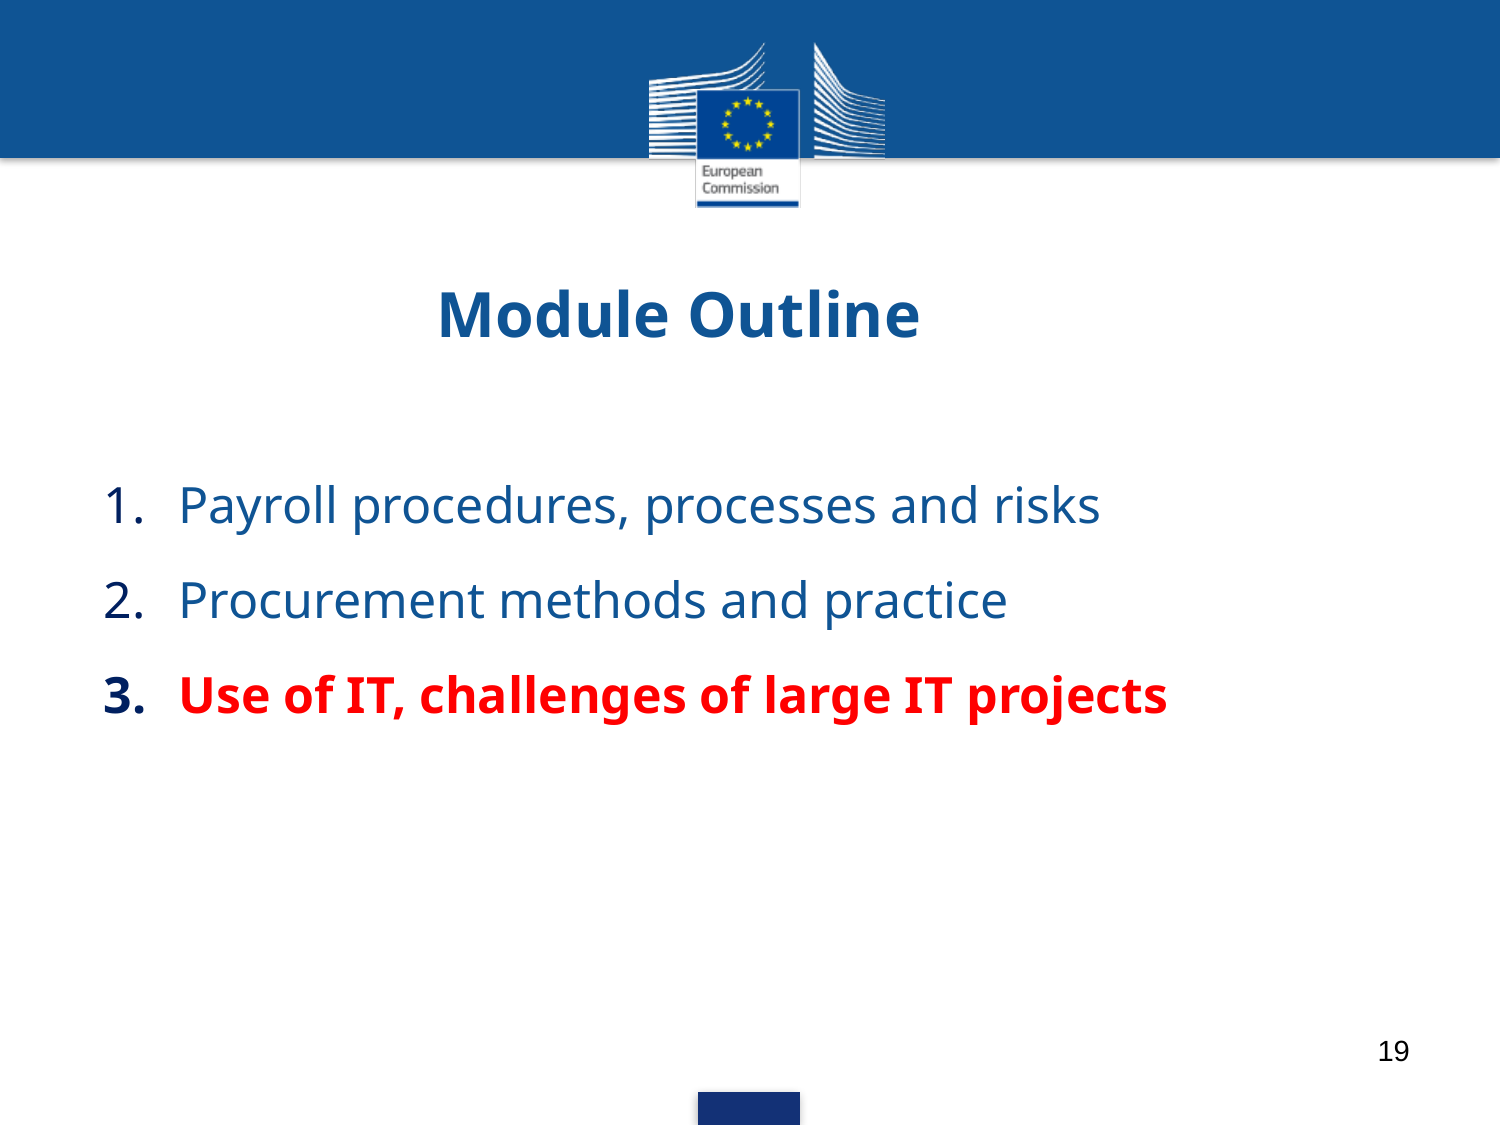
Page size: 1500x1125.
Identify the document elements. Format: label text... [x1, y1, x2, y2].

list Payroll procedures, processes and risks Procurement methods and practice Use of IT, challenges of large IT projects [88, 466, 1439, 776]
picture [649, 42, 885, 208]
text_box Module Outline [312, 267, 987, 357]
slide_number 19 [1074, 1024, 1426, 1103]
